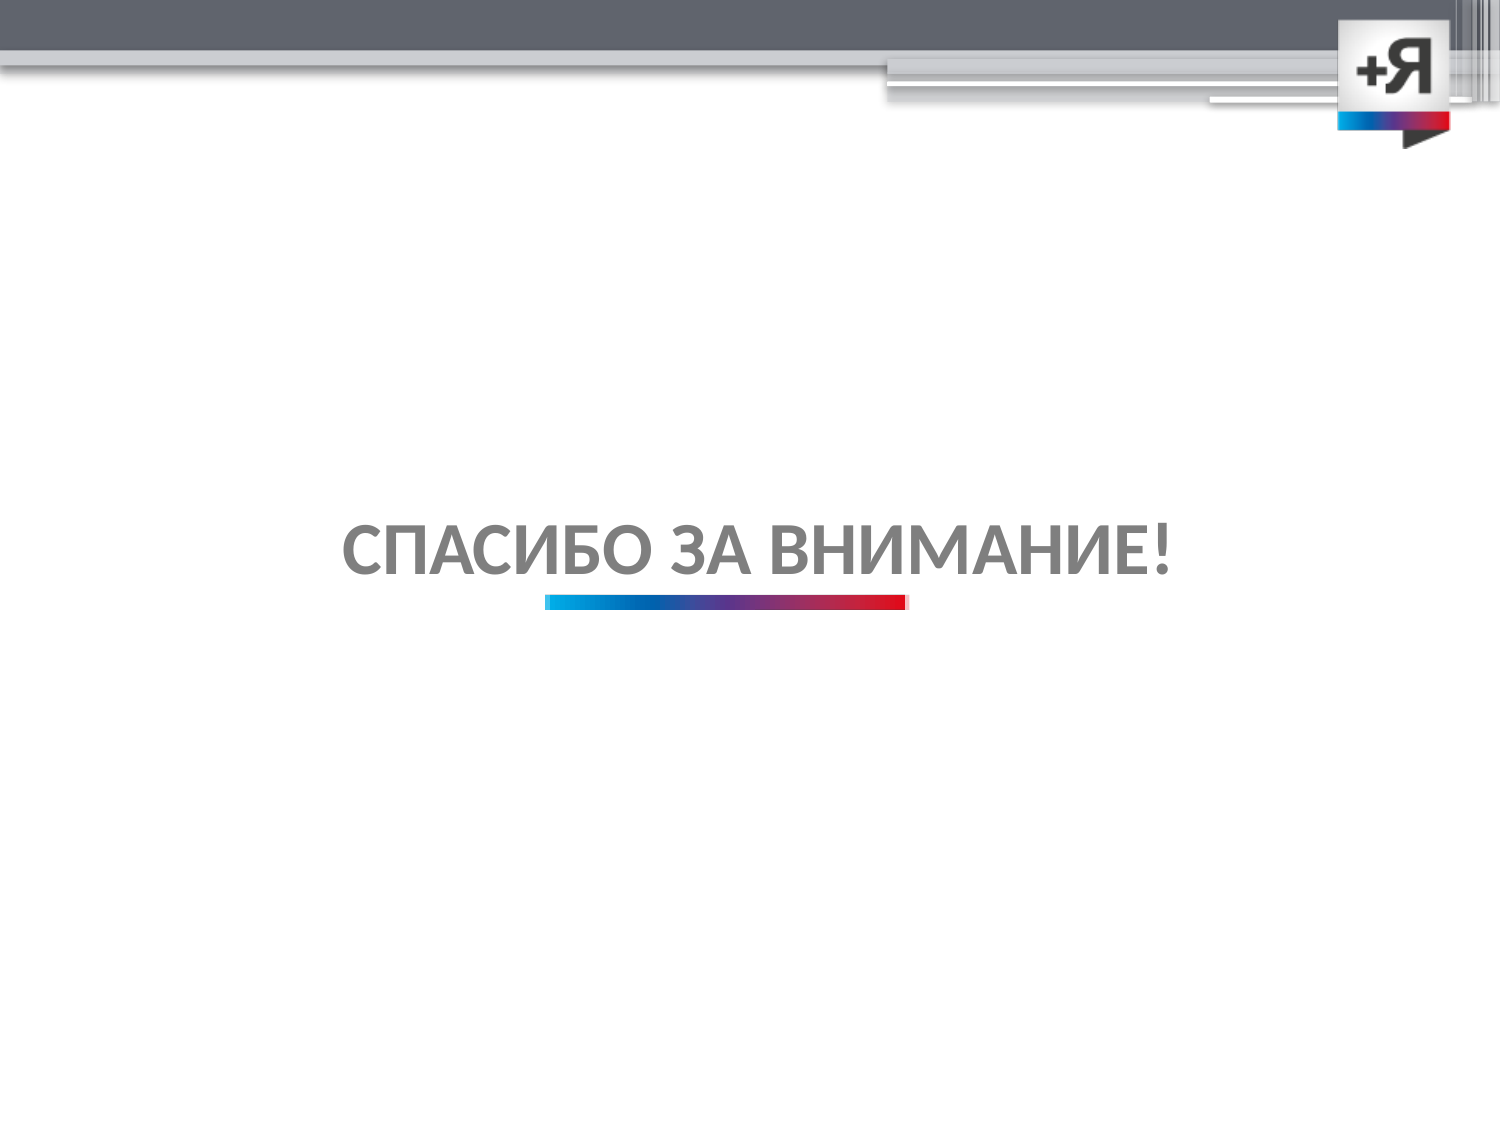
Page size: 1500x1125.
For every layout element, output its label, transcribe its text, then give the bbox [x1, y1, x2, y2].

picture [1328, 19, 1451, 149]
list СПАСИБО ЗА ВНИМАНИЕ! [62, 231, 1438, 595]
picture [537, 593, 910, 611]
